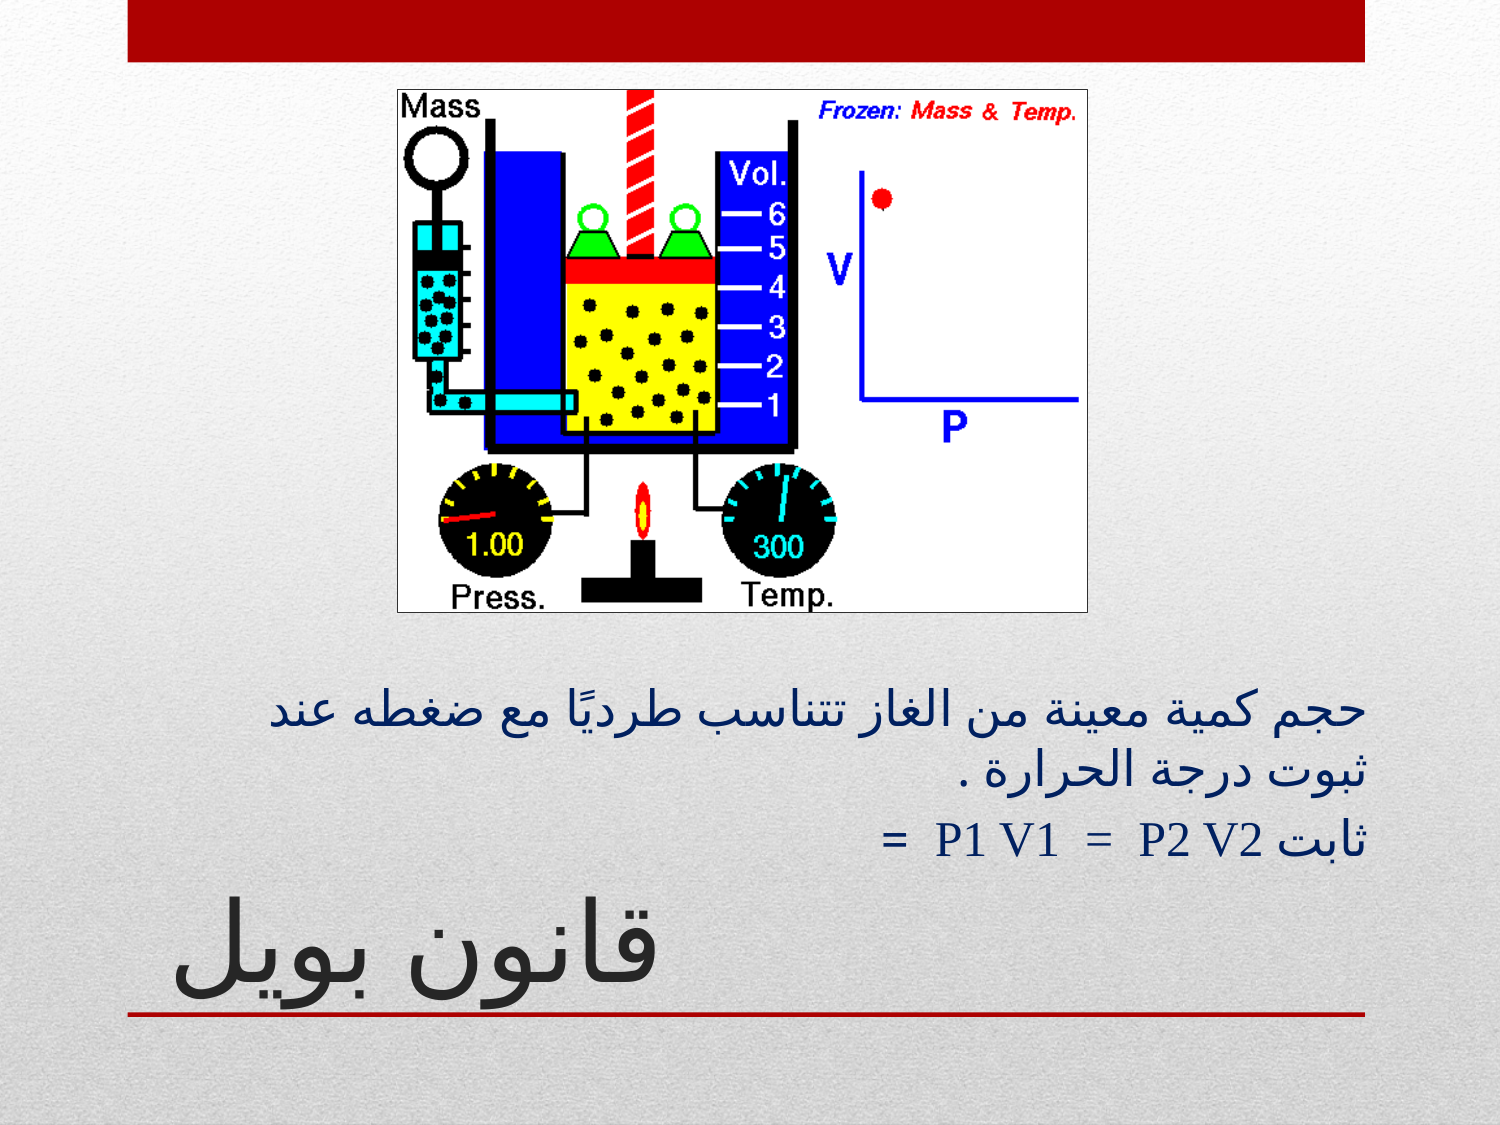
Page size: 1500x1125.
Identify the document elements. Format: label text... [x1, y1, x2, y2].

picture [397, 89, 1089, 613]
title قانون بويل [124, 750, 1238, 1013]
